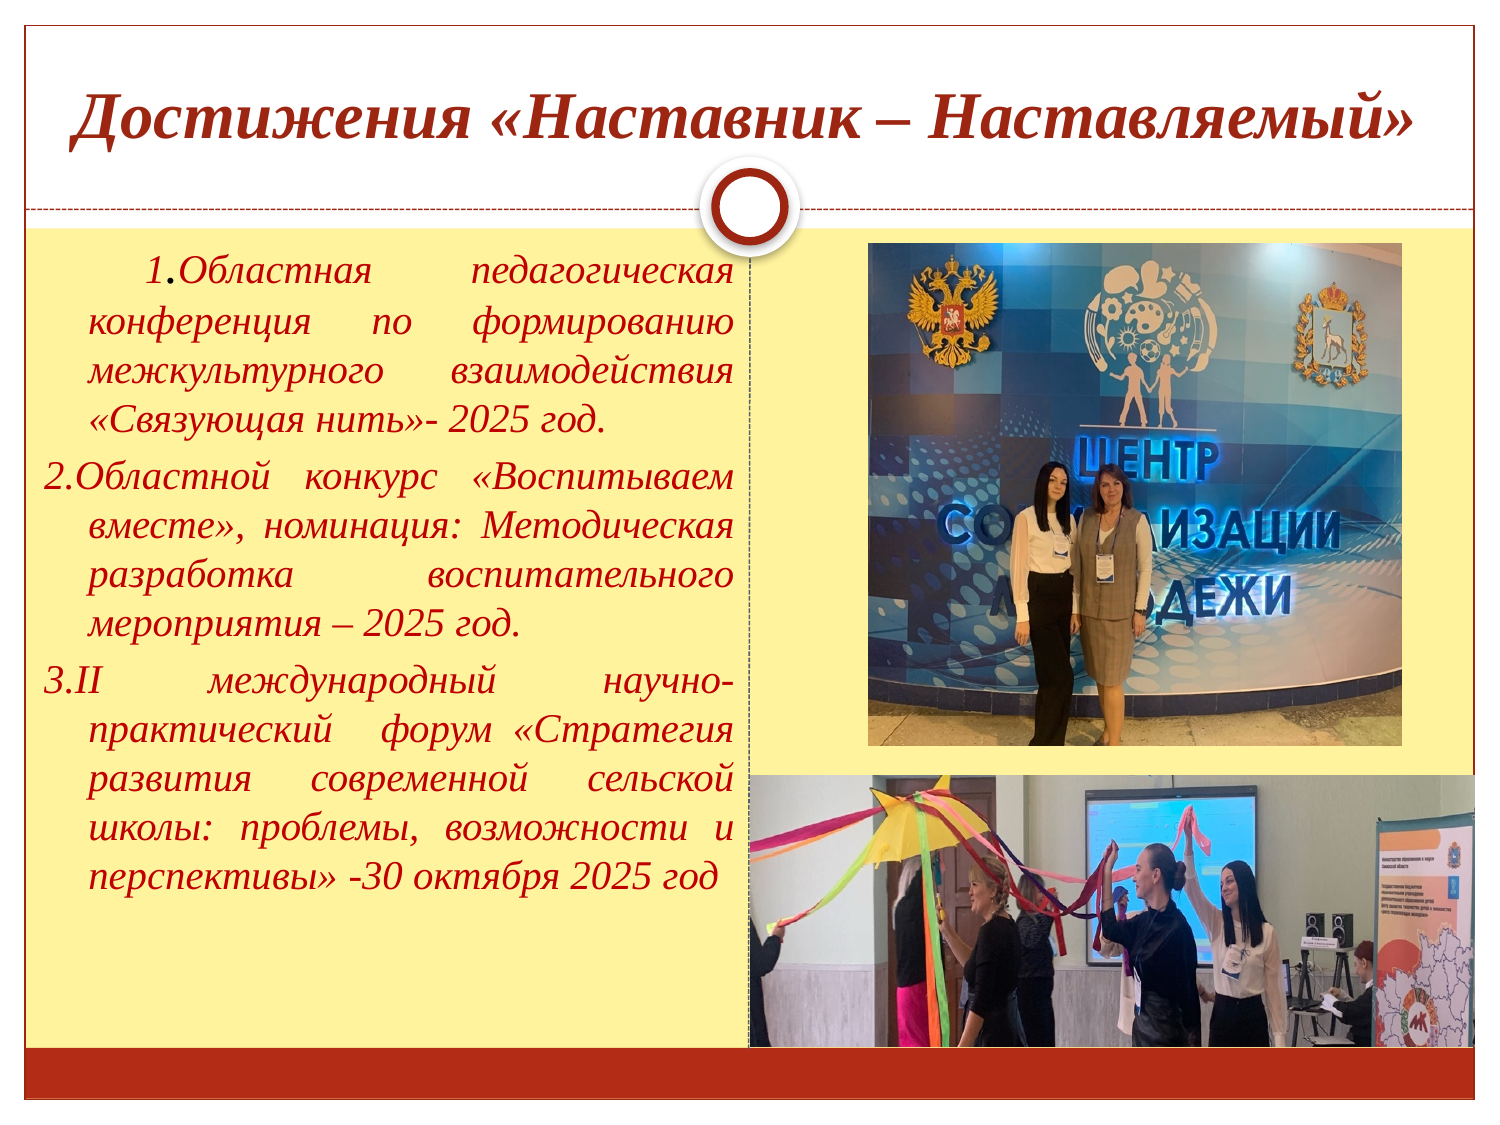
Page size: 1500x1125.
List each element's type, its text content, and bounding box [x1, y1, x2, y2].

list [867, 243, 1402, 746]
title Достижения «Наставник – Наставляемый» [46, 35, 1447, 160]
list 1.Областная педагогическая конференция по формированию межкультурного взаимодействия «Связующая нить»- 2025 год. 2.Областной конкурс «Воспитываем вместе», номинация: Методическая разработка воспитательного мероприятия – 2025 год. 3.II международный научно-практический форум «Стратегия развития современной сельской школы: проблемы, возможности и перспективы» -30 октября 2025 год [29, 224, 750, 993]
picture [749, 774, 1476, 1048]
